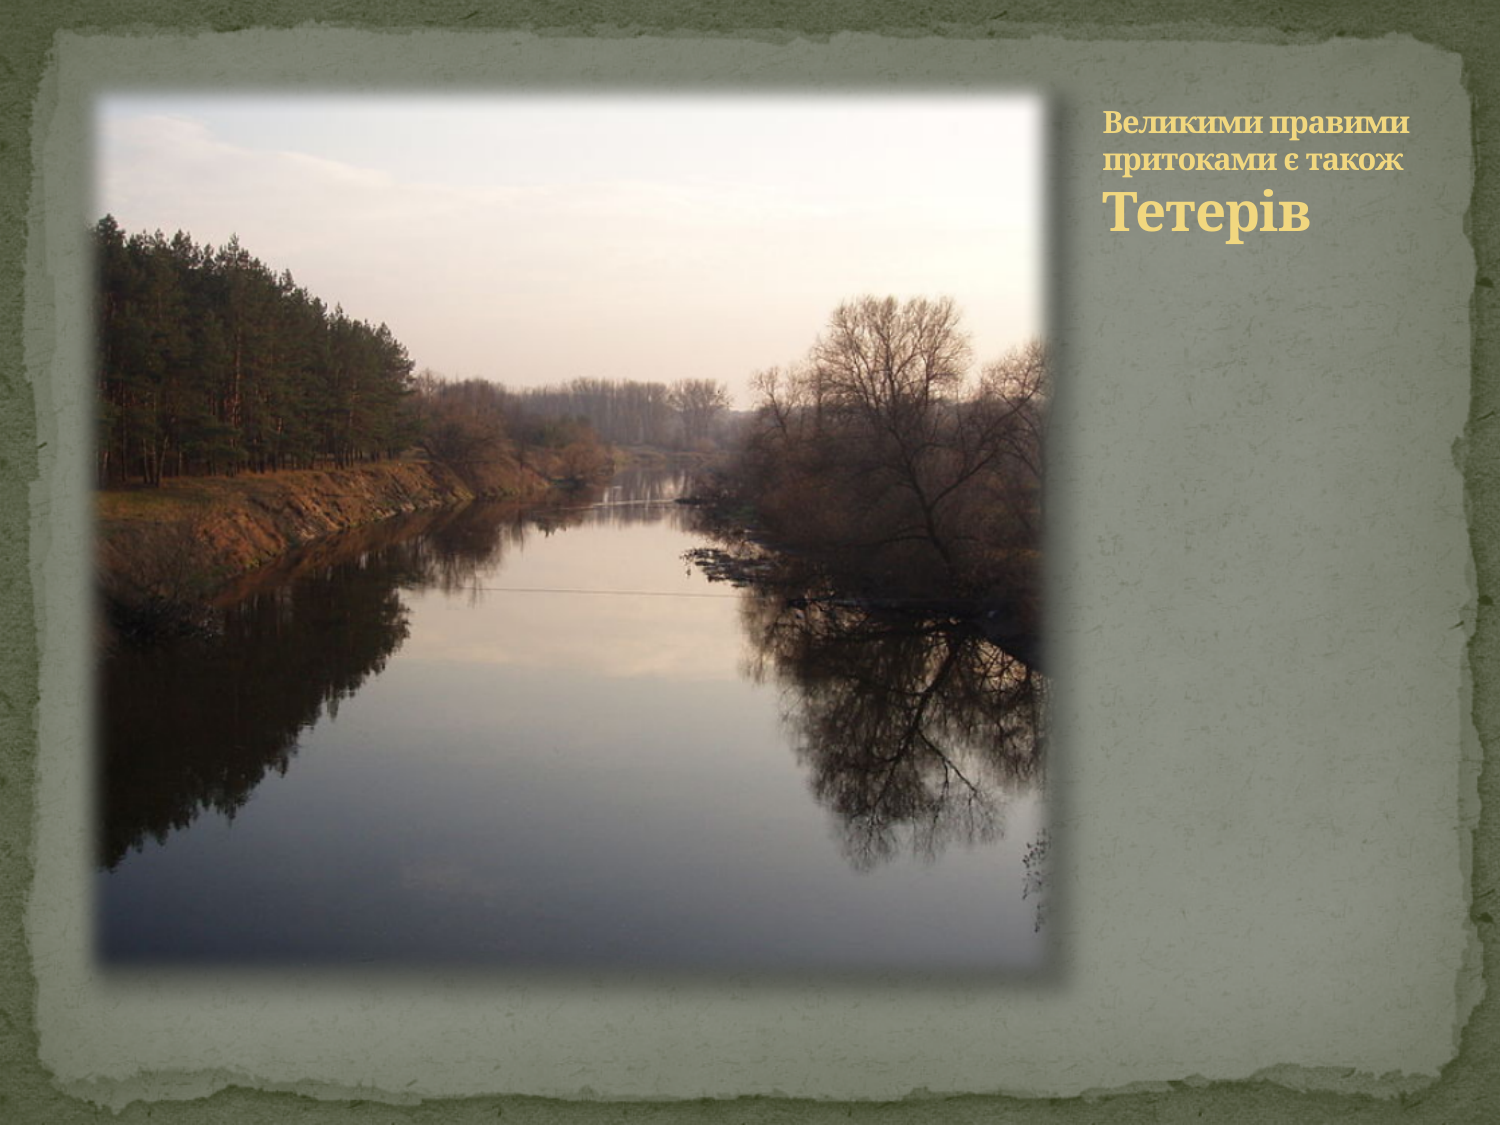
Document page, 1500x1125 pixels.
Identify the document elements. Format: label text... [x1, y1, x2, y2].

picture [75, 75, 1061, 986]
title Великими правими притоками є також Тетерів [1087, 74, 1425, 250]
